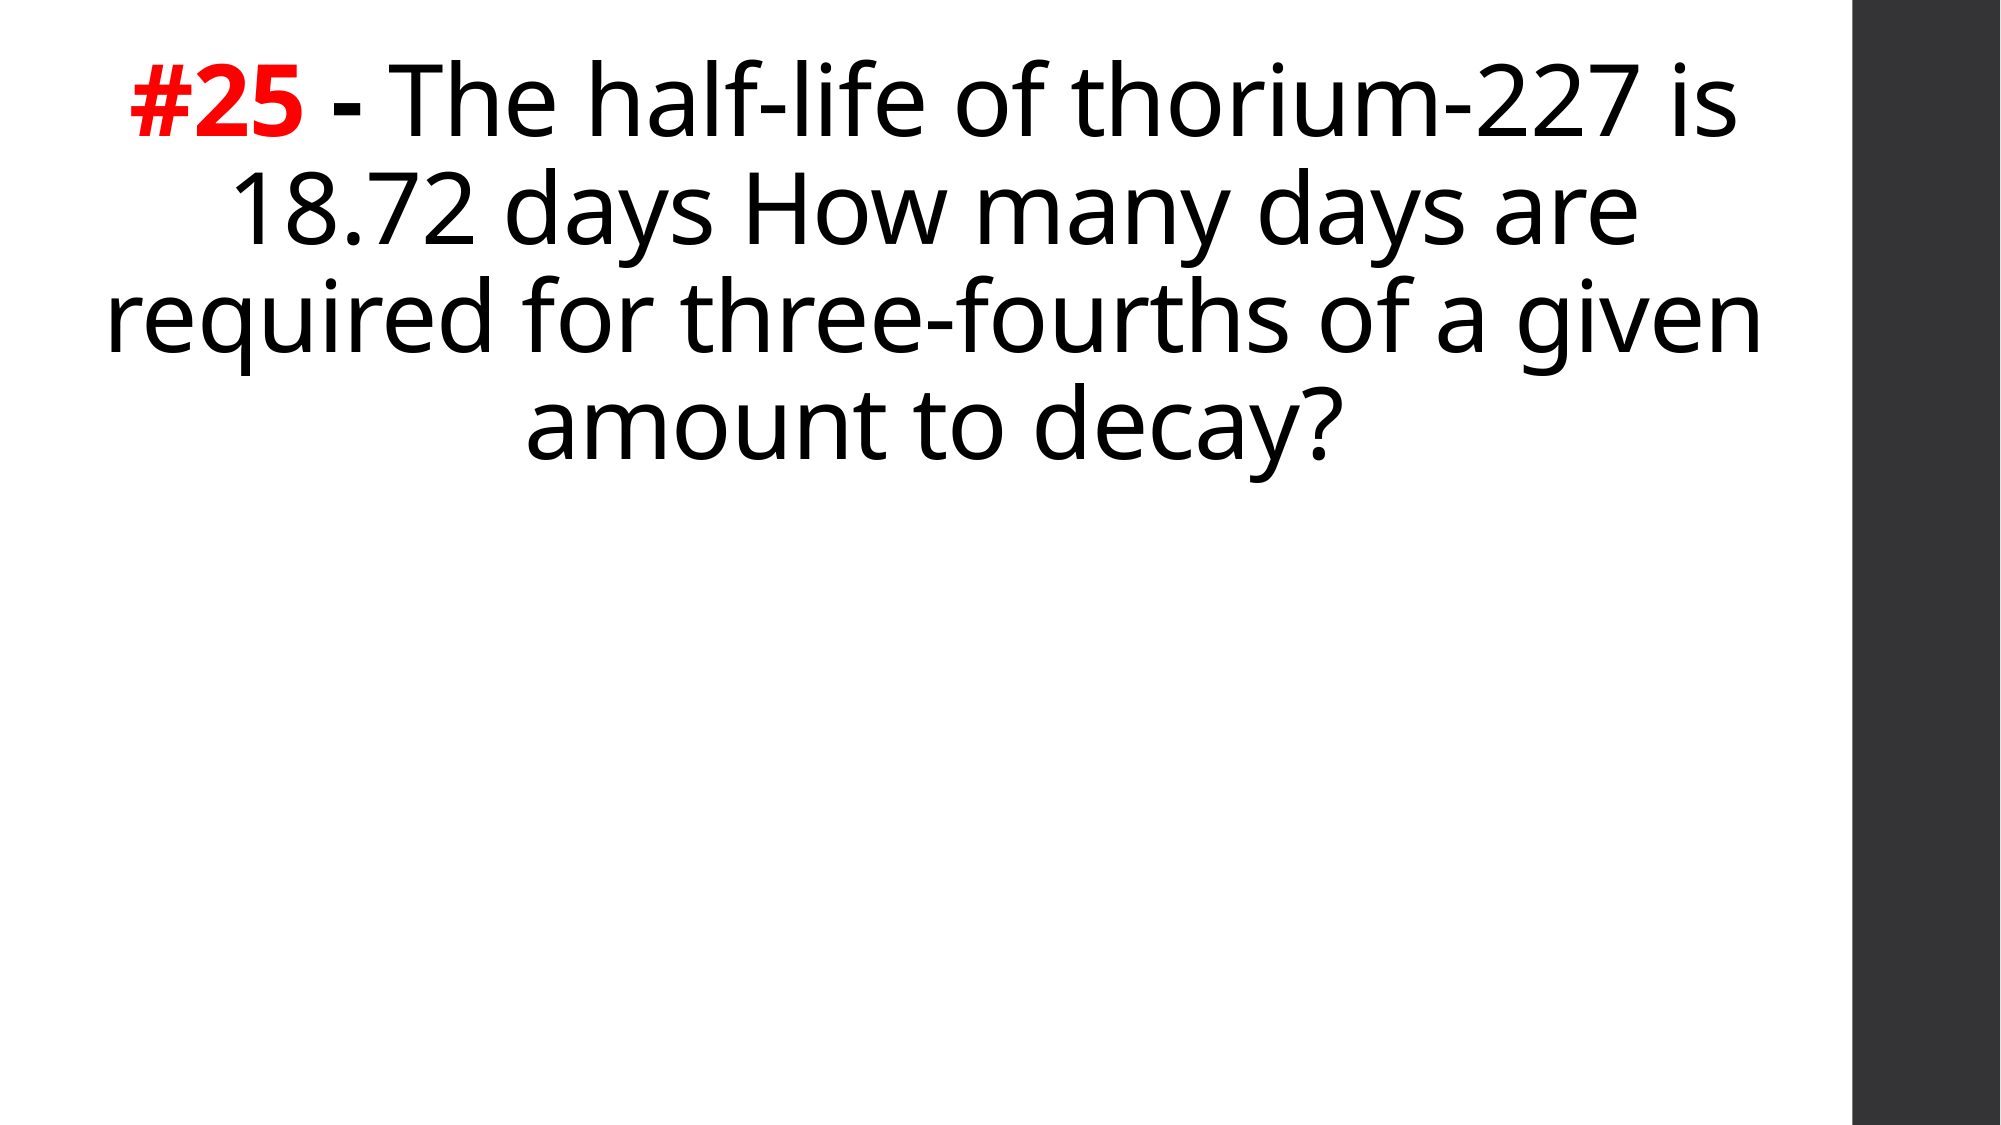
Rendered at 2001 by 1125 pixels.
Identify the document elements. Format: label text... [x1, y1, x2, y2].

title #25 - The half-life of thorium-227 is 18.72 days How many days are required for three-fourths of a given amount to decay? [82, 105, 1788, 490]
